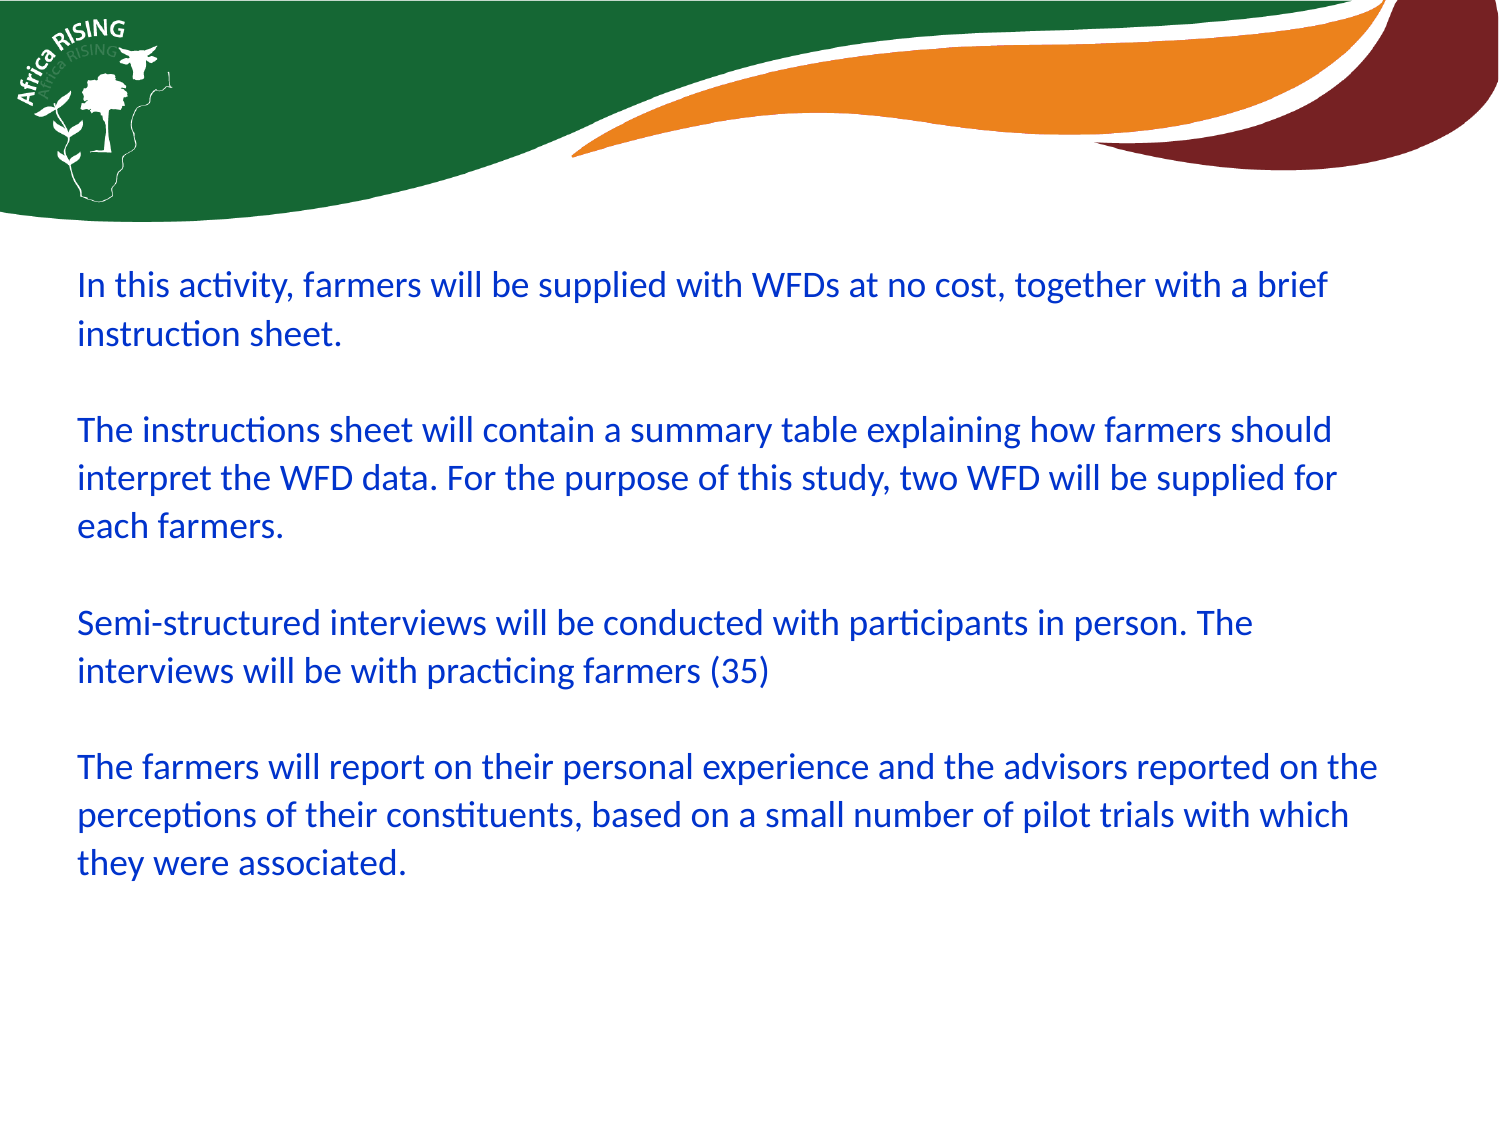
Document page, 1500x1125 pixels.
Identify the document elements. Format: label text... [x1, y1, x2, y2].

picture [0, 0, 1499, 222]
text_box In this activity, farmers will be supplied with WFDs at no cost, together with a brief instruction sheet. The instructions sheet will contain a summary table explaining how farmers should interpret the WFD data. For the purpose of this study, two WFD will be supplied for each farmers. Semi-structured interviews will be conducted with participants in person. The interviews will be with practicing farmers (35) The farmers will report on their personal experience and the advisors reported on the perceptions of their constituents, based on a small number of pilot trials with which they were associated. [62, 249, 1400, 891]
